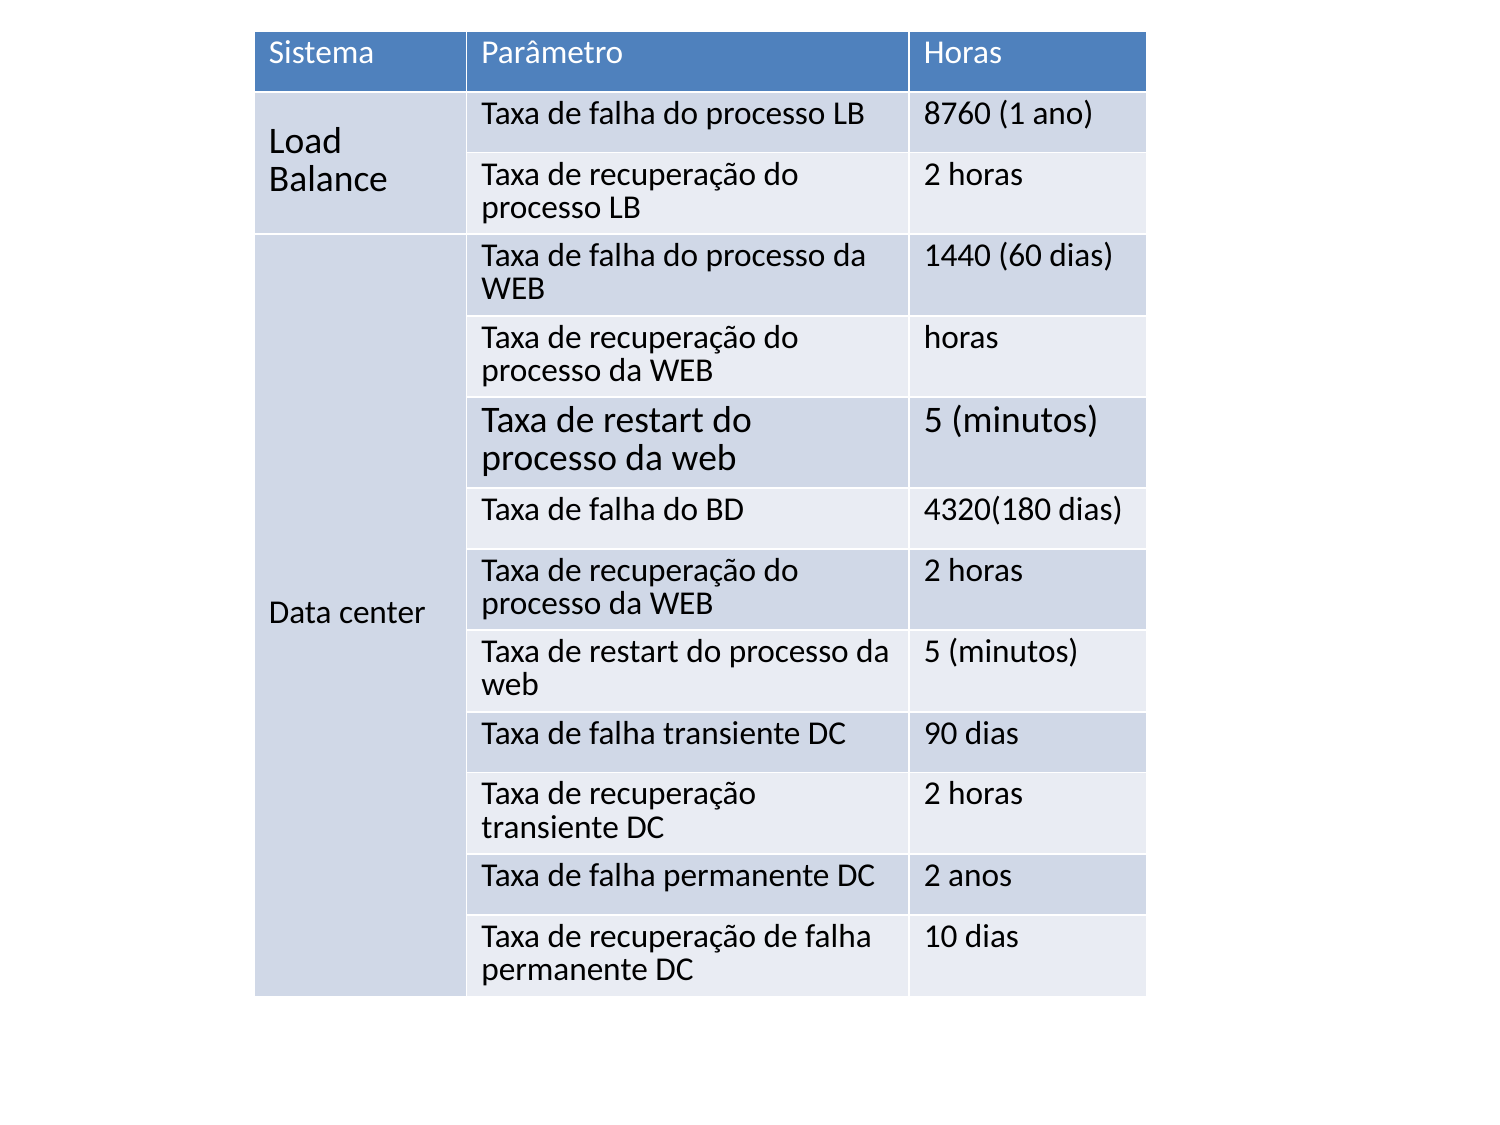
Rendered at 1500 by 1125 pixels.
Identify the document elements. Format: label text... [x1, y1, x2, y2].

table_cell 1440 (60 dias) [910, 235, 1146, 315]
table_cell 2 horas [910, 773, 1146, 853]
table_cell 10 dias [910, 916, 1146, 996]
table_cell Taxa de restart do processo da web [467, 631, 908, 711]
table_cell Taxa de falha do processo da WEB [467, 235, 908, 315]
table_cell Taxa de recuperação de falha permanente DC [467, 916, 908, 996]
table_cell Taxa de recuperação do processo da WEB [467, 550, 908, 629]
table_header Parâmetro [467, 32, 908, 91]
table_cell Taxa de restart do processo da web [467, 398, 908, 487]
table_header Sistema [255, 32, 466, 91]
table_cell Taxa de recuperação do processo LB [467, 153, 908, 233]
table_cell 8760 (1 ano) [910, 93, 1146, 152]
table_cell Taxa de falha do processo LB [467, 93, 908, 152]
table_cell 4320(180 dias) [910, 489, 1146, 548]
table_cell Taxa de falha permanente DC [467, 855, 908, 914]
table_cell Taxa de falha transiente DC [467, 713, 908, 772]
table_cell 90 dias [910, 713, 1146, 772]
table_cell 5 (minutos) [910, 398, 1146, 487]
table_cell 2 horas [910, 153, 1146, 233]
table_cell 2 horas [910, 550, 1146, 629]
table_cell Taxa de recuperação do processo da WEB [467, 317, 908, 396]
table_cell Load Balance [255, 93, 466, 233]
table_cell Data center [255, 235, 466, 996]
table_header Horas [910, 32, 1146, 91]
table_cell Taxa de falha do BD [467, 489, 908, 548]
table_cell horas [910, 317, 1146, 396]
table_cell 2 anos [910, 855, 1146, 914]
table_cell 5 (minutos) [910, 631, 1146, 711]
table_cell Taxa de recuperação transiente DC [467, 773, 908, 853]
